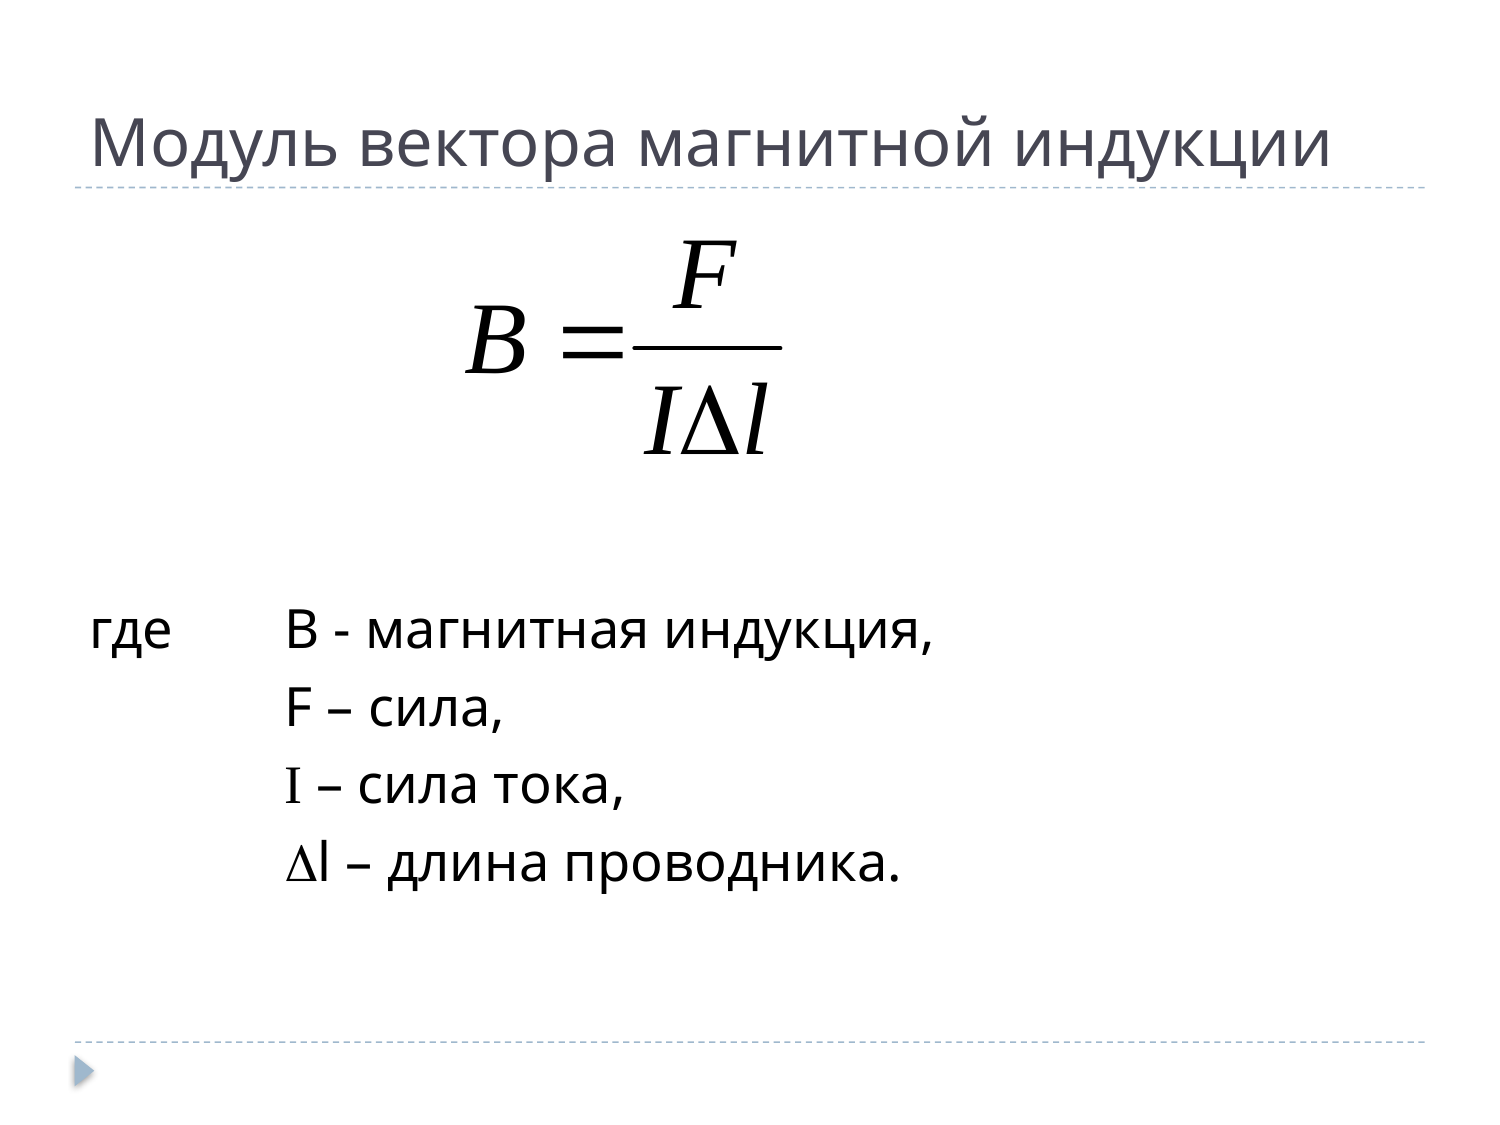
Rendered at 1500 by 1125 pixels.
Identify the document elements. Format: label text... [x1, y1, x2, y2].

title Модуль вектора магнитной индукции [75, 24, 1425, 188]
list где В - магнитная индукция, F – сила, I – сила тока, l – длина проводника. [75, 200, 1425, 1010]
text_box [445, 210, 806, 477]
